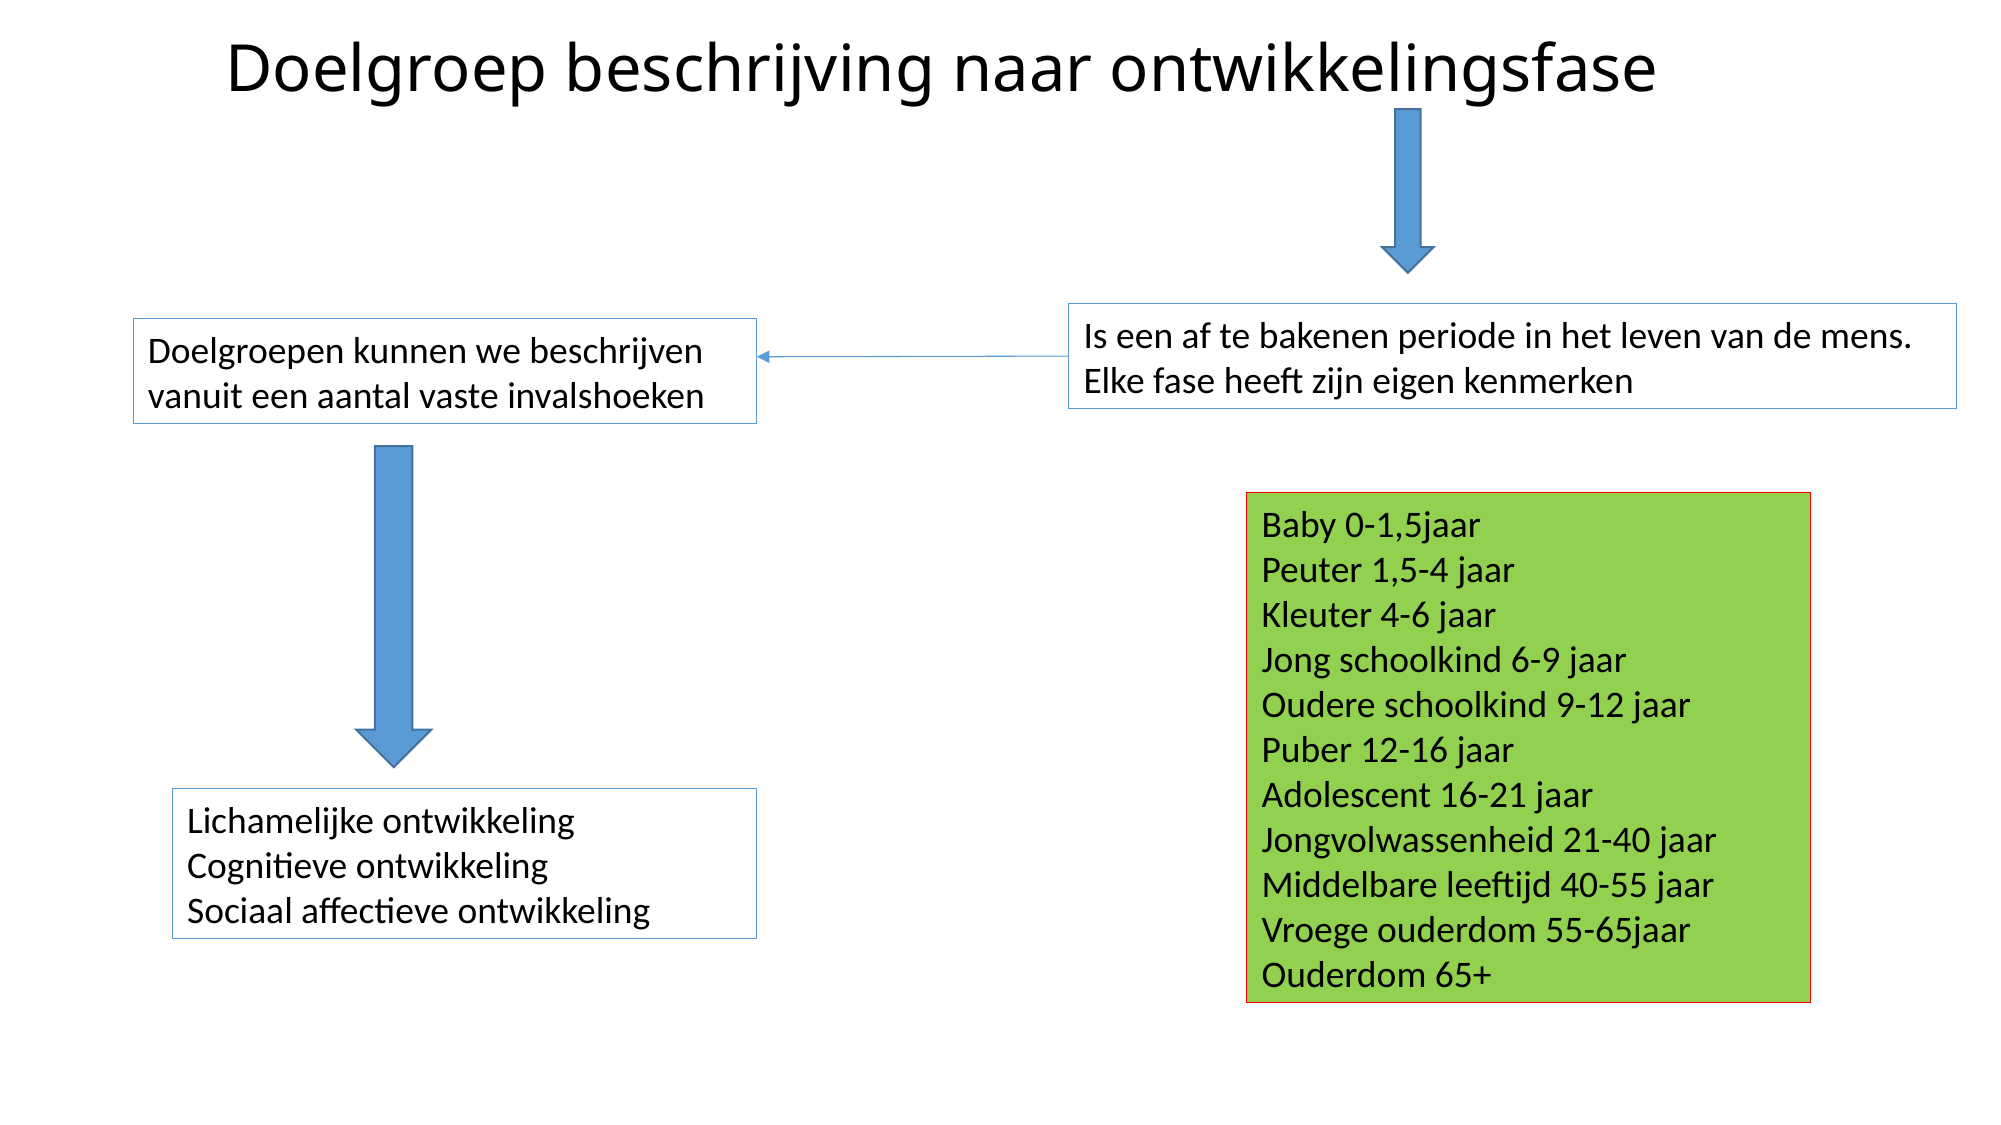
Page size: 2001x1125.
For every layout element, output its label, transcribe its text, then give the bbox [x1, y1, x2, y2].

text_box Baby 0-1,5jaar Peuter 1,5-4 jaar Kleuter 4-6 jaar Jong schoolkind 6-9 jaar Oudere schoolkind 9-12 jaar Puber 12-16 jaar Adolescent 16-21 jaar Jongvolwassenheid 21-40 jaar Middelbare leeftijd 40-55 jaar Vroege ouderdom 55-65jaar Ouderdom 65+ [1246, 492, 1811, 1003]
text_box [353, 445, 434, 769]
title Doelgroep beschrijving naar ontwikkelingsfase [209, 0, 1791, 142]
text_box Doelgroepen kunnen we beschrijven vanuit een aantal vaste invalshoeken [133, 318, 757, 424]
text_box [1379, 108, 1436, 275]
text_box Lichamelijke ontwikkeling Cognitieve ontwikkeling Sociaal affectieve ontwikkeling [172, 788, 757, 939]
text_box Is een af te bakenen periode in het leven van de mens. Elke fase heeft zijn eigen kenmerken [1068, 303, 1957, 409]
